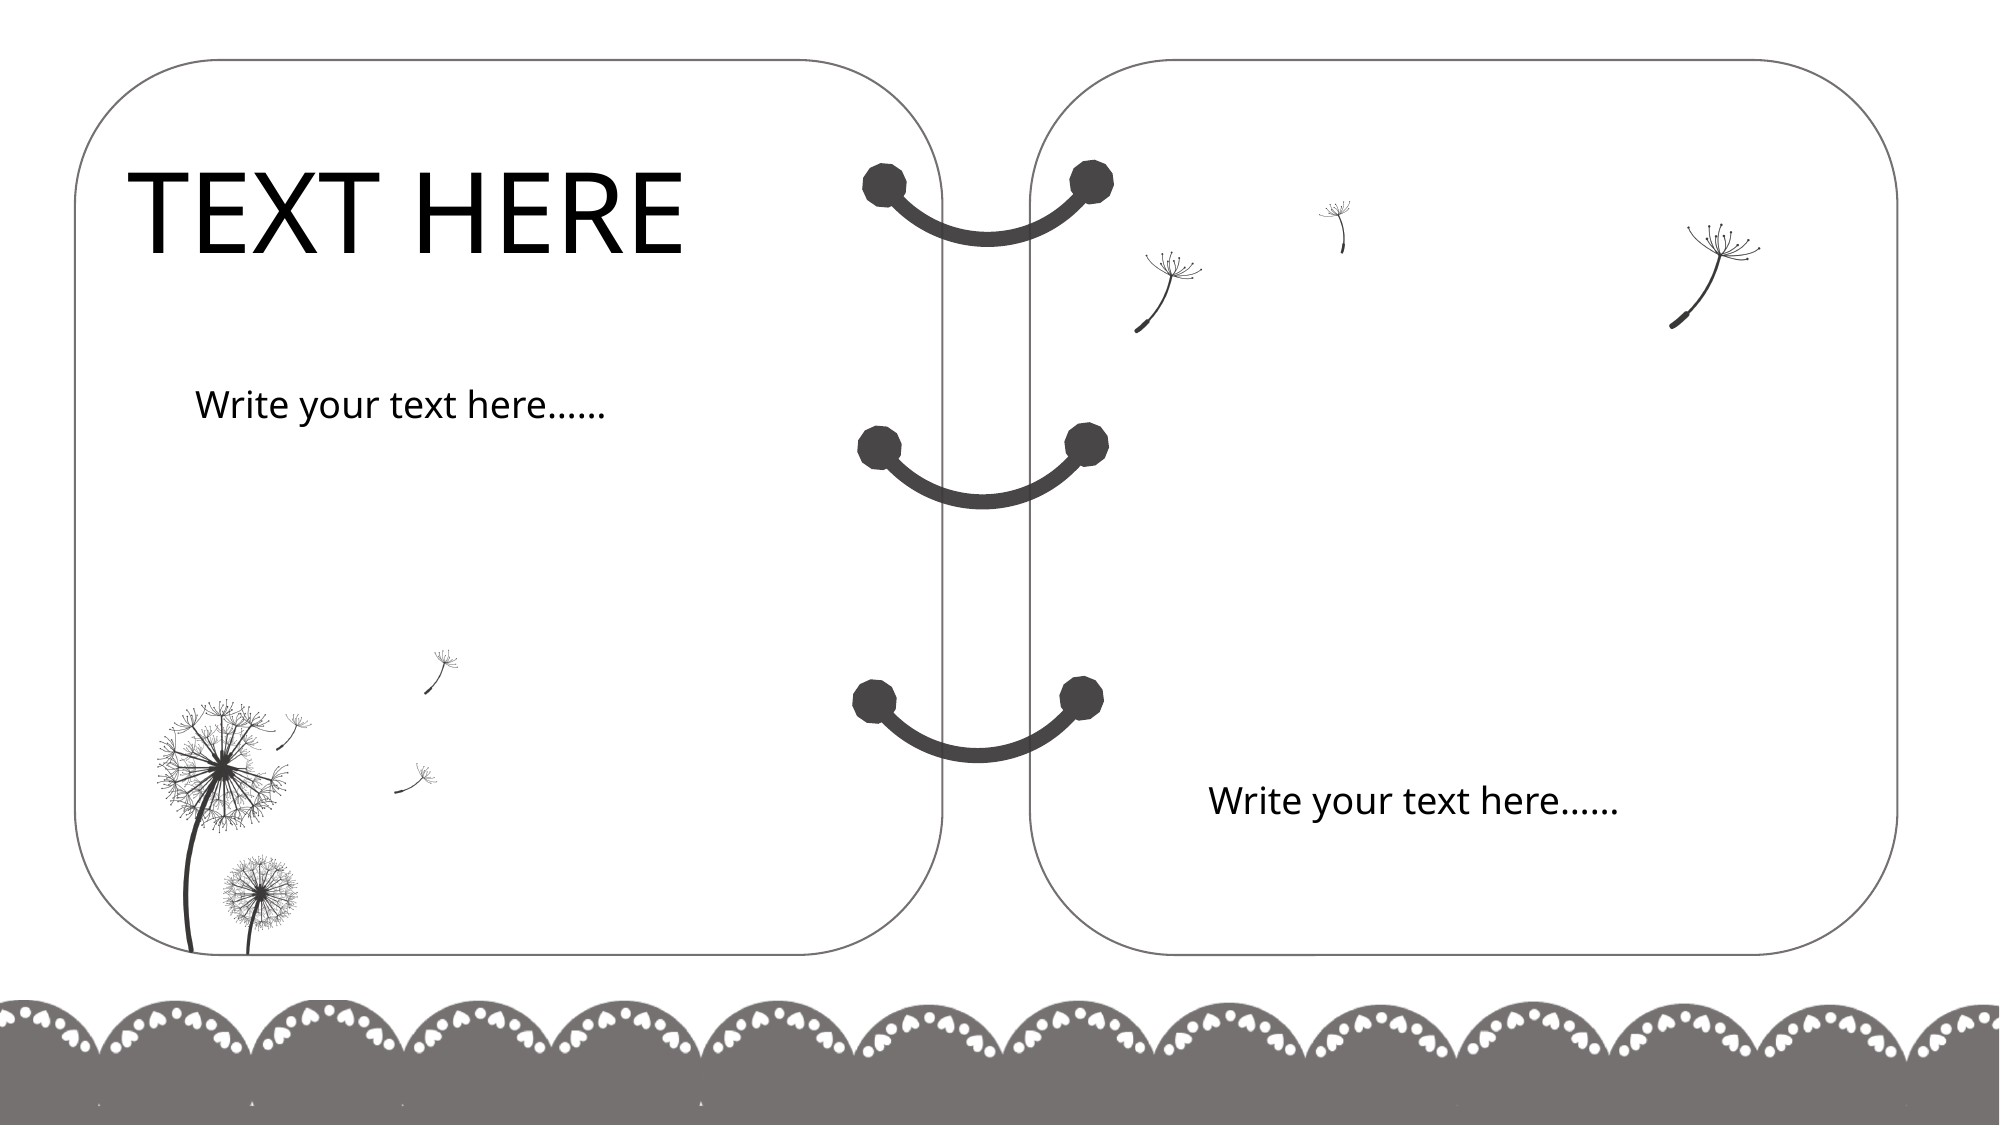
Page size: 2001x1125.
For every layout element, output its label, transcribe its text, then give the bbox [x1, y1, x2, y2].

text_box [1028, 58, 1899, 957]
text_box [73, 58, 944, 957]
picture [151, 644, 465, 955]
picture [1309, 193, 1362, 253]
picture [0, 1000, 2000, 1125]
picture [1105, 235, 1213, 333]
text_box [868, 631, 1088, 757]
text_box TEXT HERE [112, 133, 704, 284]
text_box [878, 114, 1098, 240]
text_box [873, 377, 1093, 503]
text_box Write your text here…… [180, 373, 622, 434]
picture [1633, 202, 1774, 329]
text_box Write your text here…… [1193, 769, 1635, 830]
